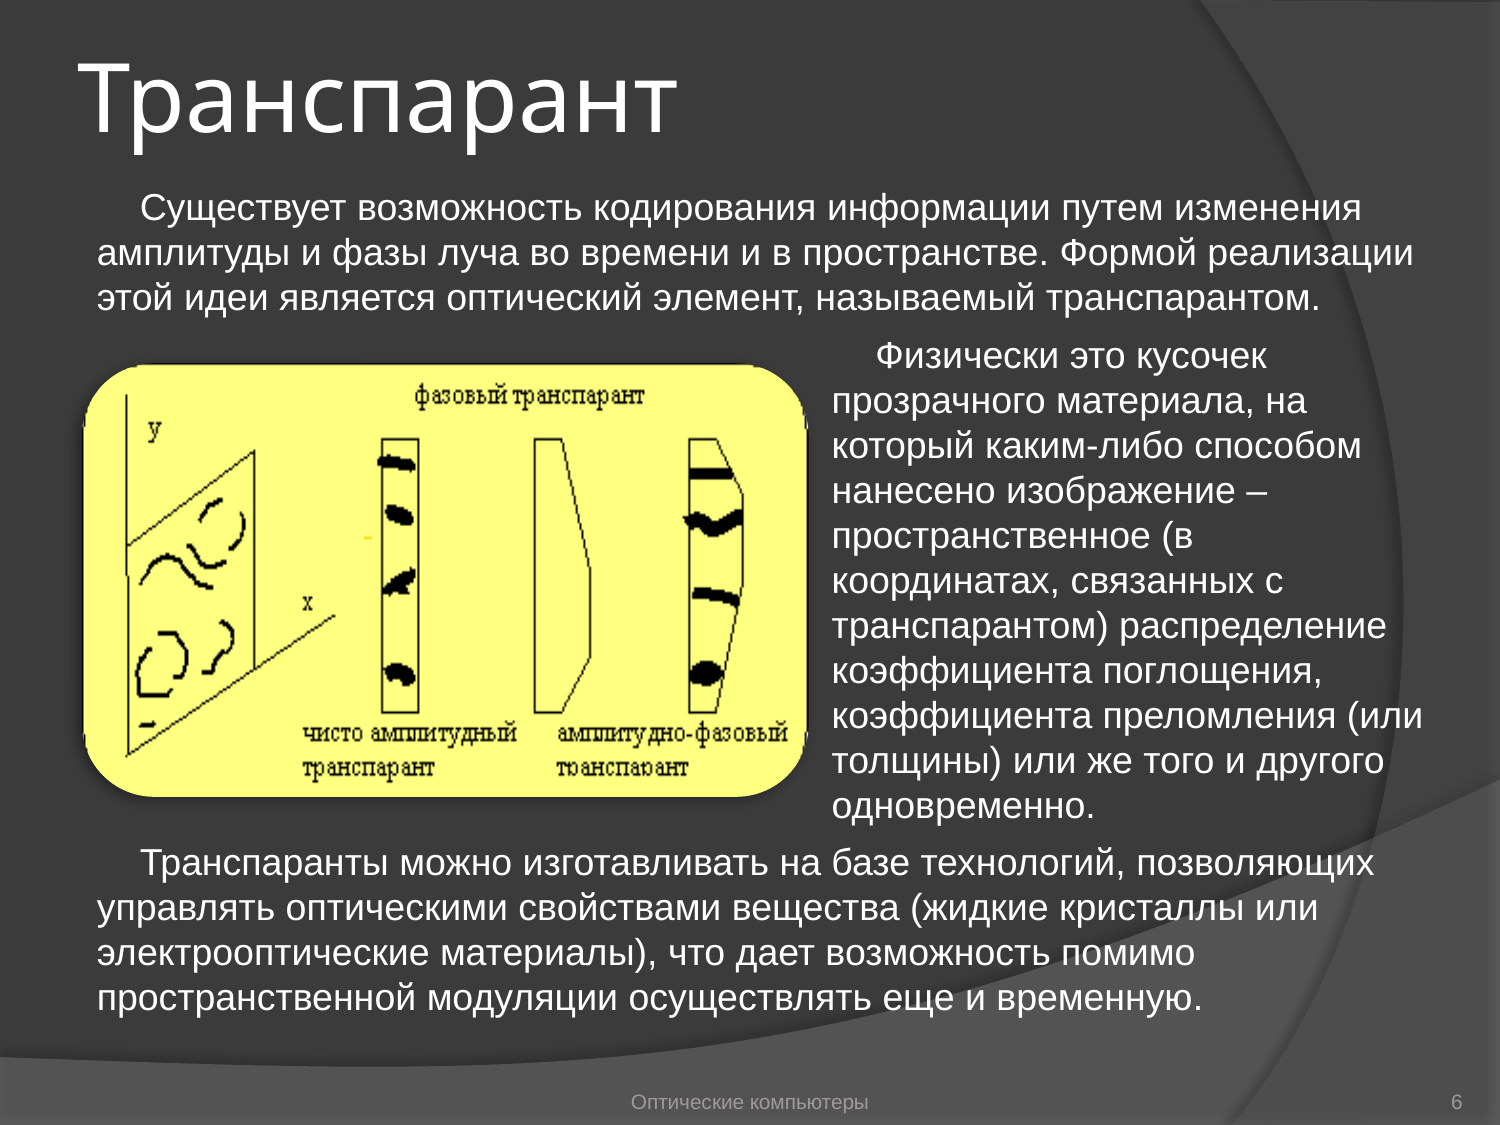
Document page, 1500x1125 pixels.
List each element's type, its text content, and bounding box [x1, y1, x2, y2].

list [81, 362, 809, 798]
slide_number 6 [1337, 1053, 1463, 1114]
text_box Существует возможность кодирования информации путем изменения амплитуды и фазы луча во времени и в пространстве. Формой реализации этой идеи является оптический элемент, называемый транспарантом. Физически это кусочек прозрачного материала, на который каким-либо способом нанесено изображение – пространственное (в координатах, связанных с транспарантом) распределение коэффициента поглощения, коэффициента преломления (или толщины) или же того и другого одновременно. Транспаранты можно изготавливать на базе технологий, позволяющих управлять оптическими свойствами вещества (жидкие кристаллы или электрооптические материалы), что дает возможность помимо пространственной модуляции осуществлять еще и временную. [82, 175, 1442, 1071]
footer Оптические компьютеры [512, 1053, 988, 1114]
title Транспарант [70, 0, 992, 190]
